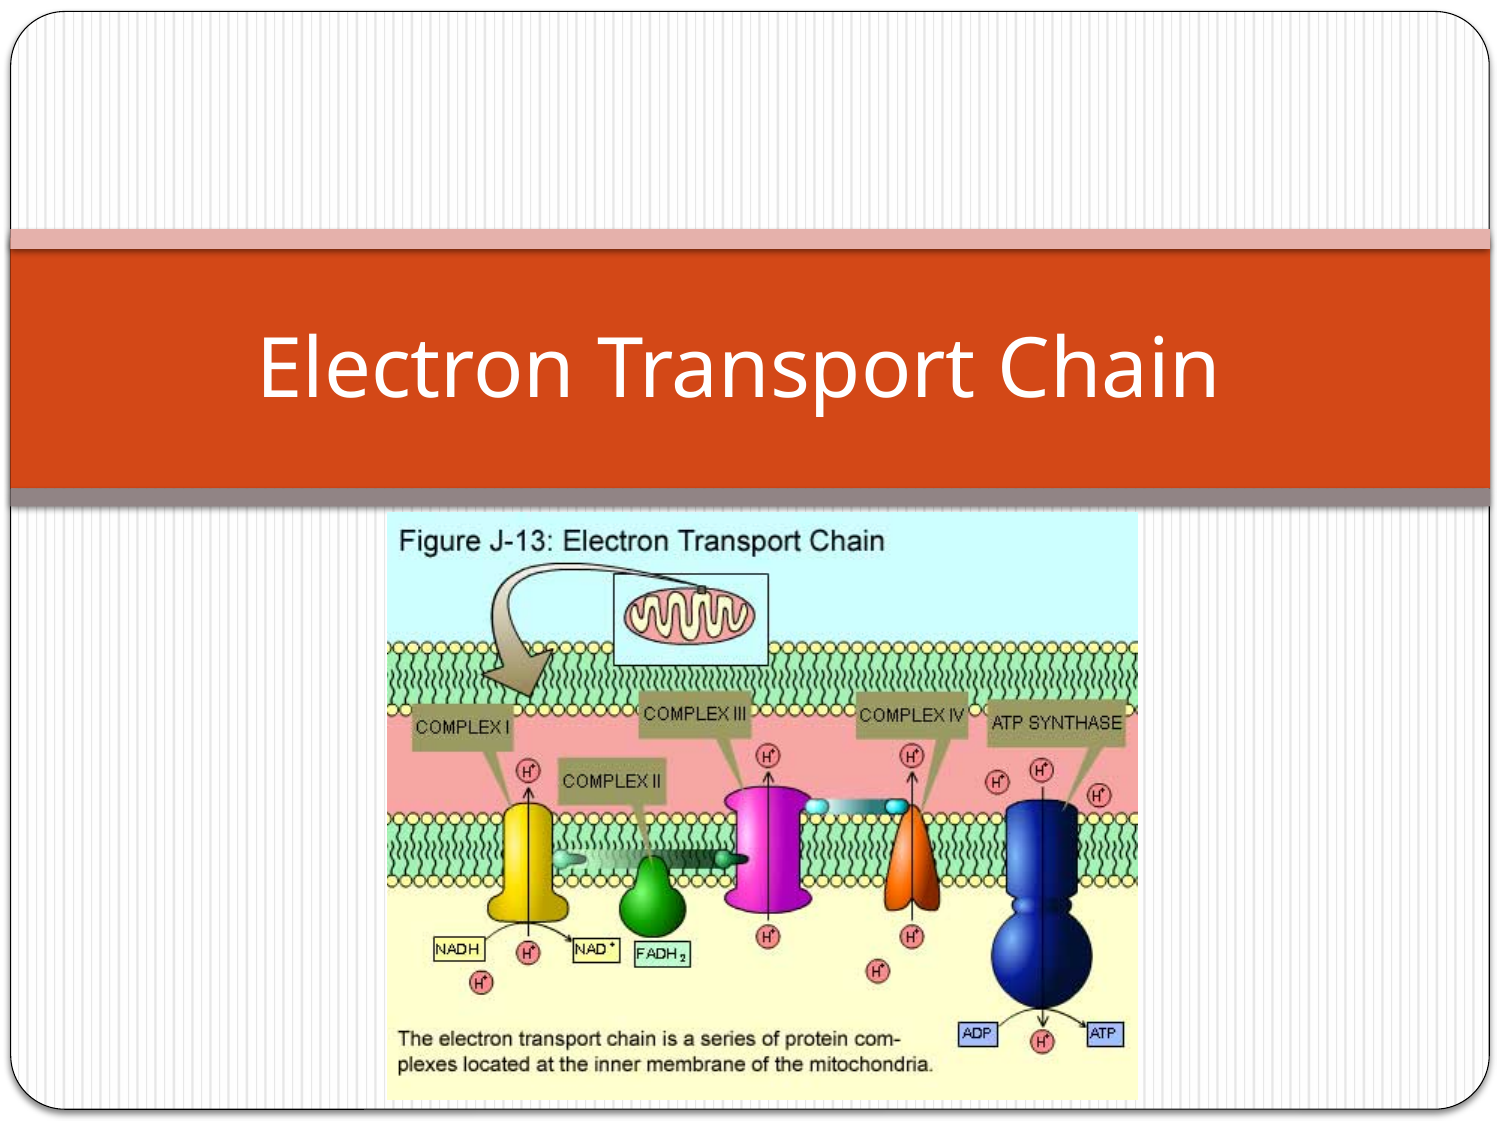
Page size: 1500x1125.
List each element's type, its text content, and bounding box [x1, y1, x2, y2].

title Electron Transport Chain [75, 247, 1425, 489]
picture [387, 512, 1138, 1100]
